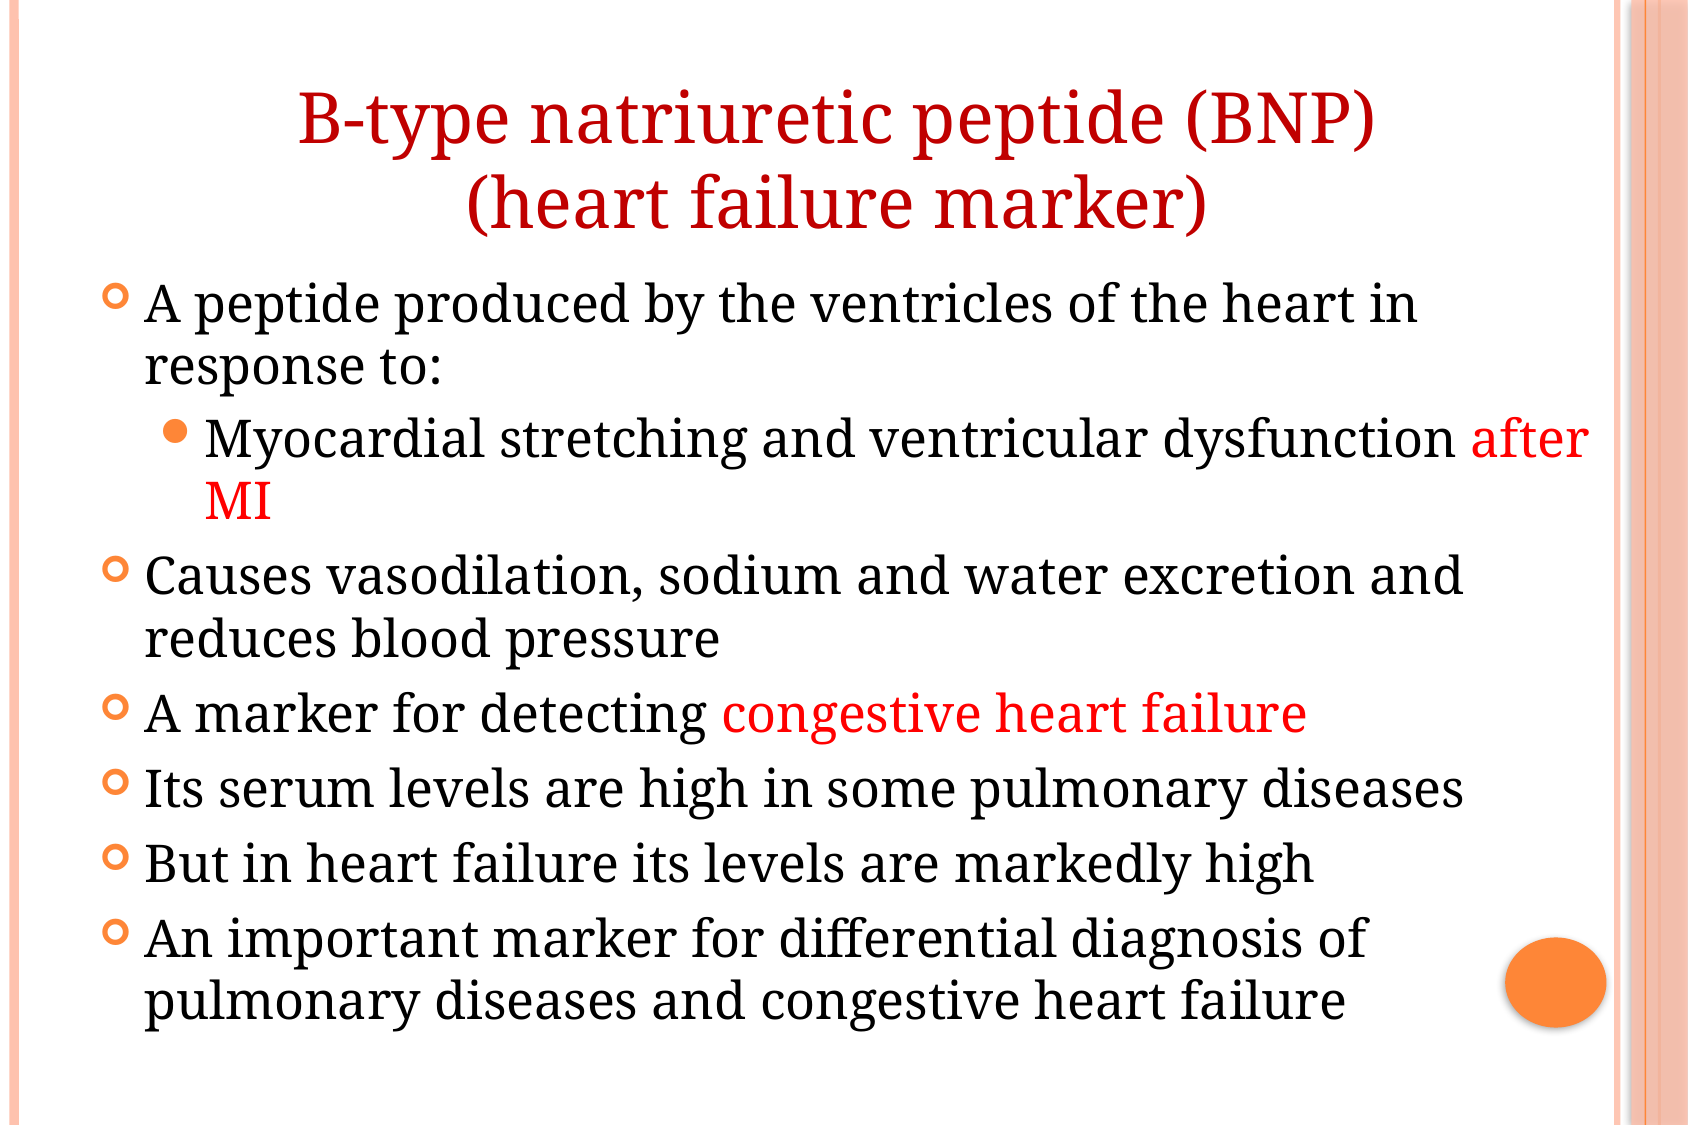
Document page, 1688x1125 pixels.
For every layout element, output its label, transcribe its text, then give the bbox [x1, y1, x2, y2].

title B-type natriuretic peptide (BNP) (heart failure marker) [193, 62, 1482, 250]
list A peptide produced by the ventricles of the heart in response to: Myocardial stretching and ventricular dysfunction after MI Causes vasodilation, sodium and water excretion and reduces blood pressure A marker for detecting congestive heart failure Its serum levels are high in some pulmonary diseases But in heart failure its levels are markedly high An important marker for differential diagnosis of pulmonary diseases and congestive heart failure [84, 262, 1619, 1062]
